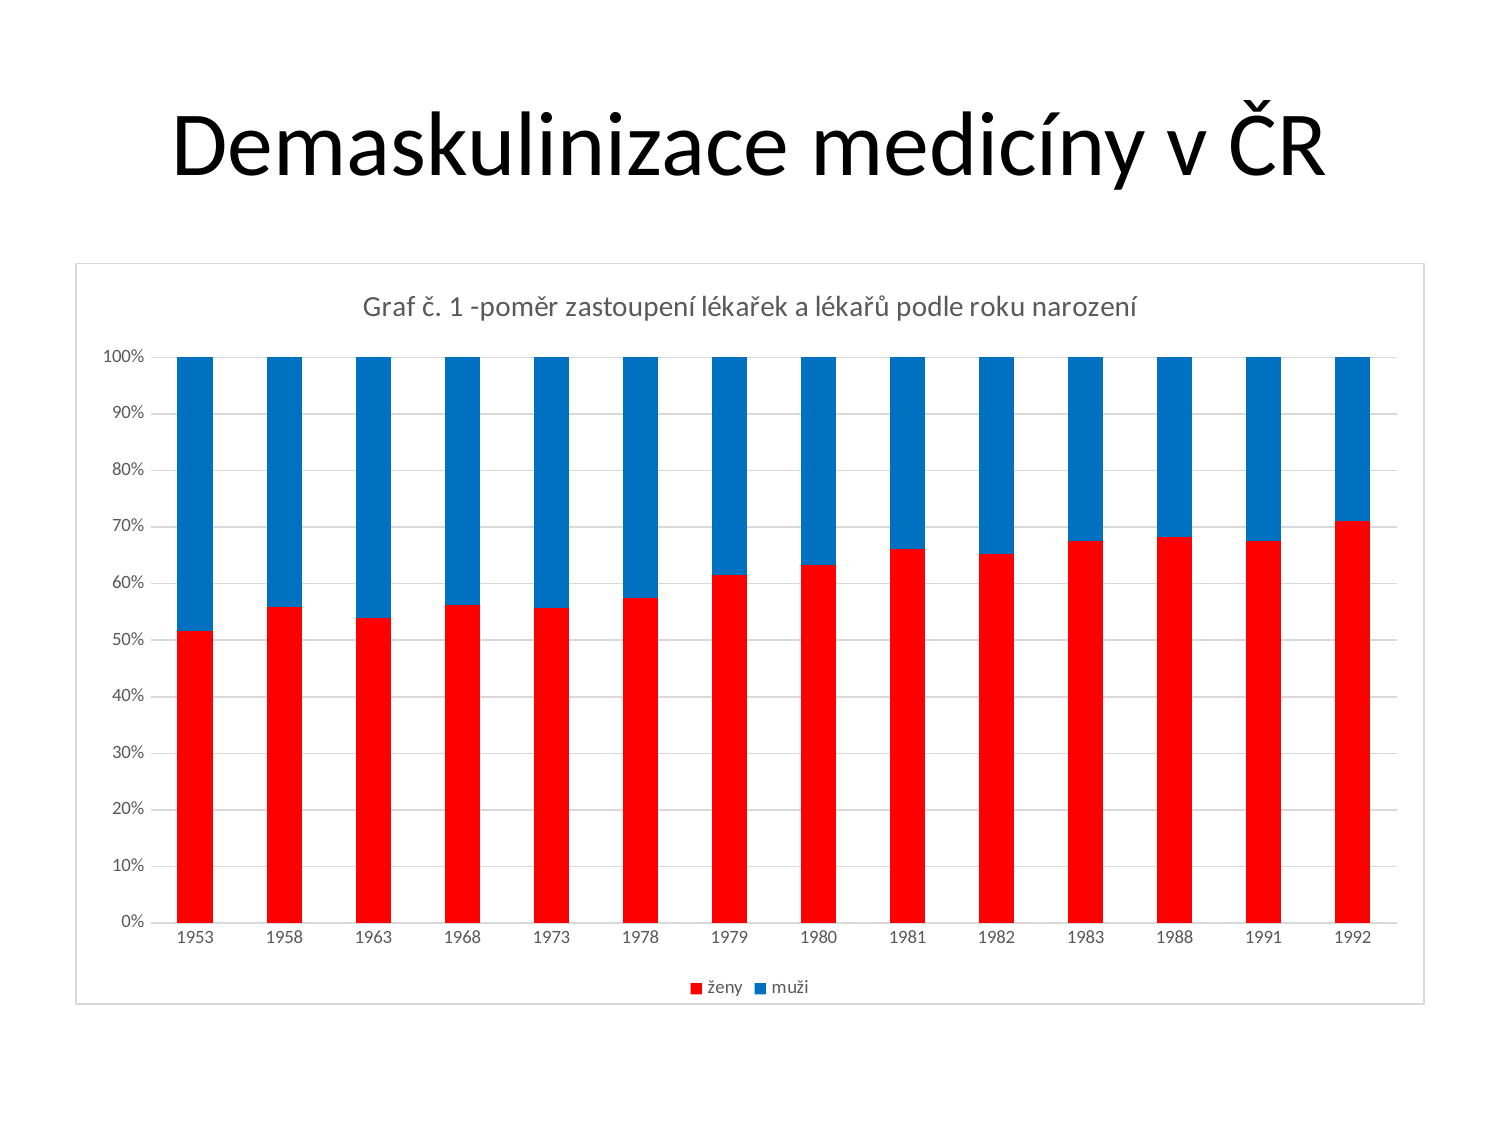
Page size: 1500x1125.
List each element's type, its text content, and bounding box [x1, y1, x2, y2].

chart [74, 262, 1426, 1006]
title Demaskulinizace medicíny v ČR [75, 45, 1425, 233]
